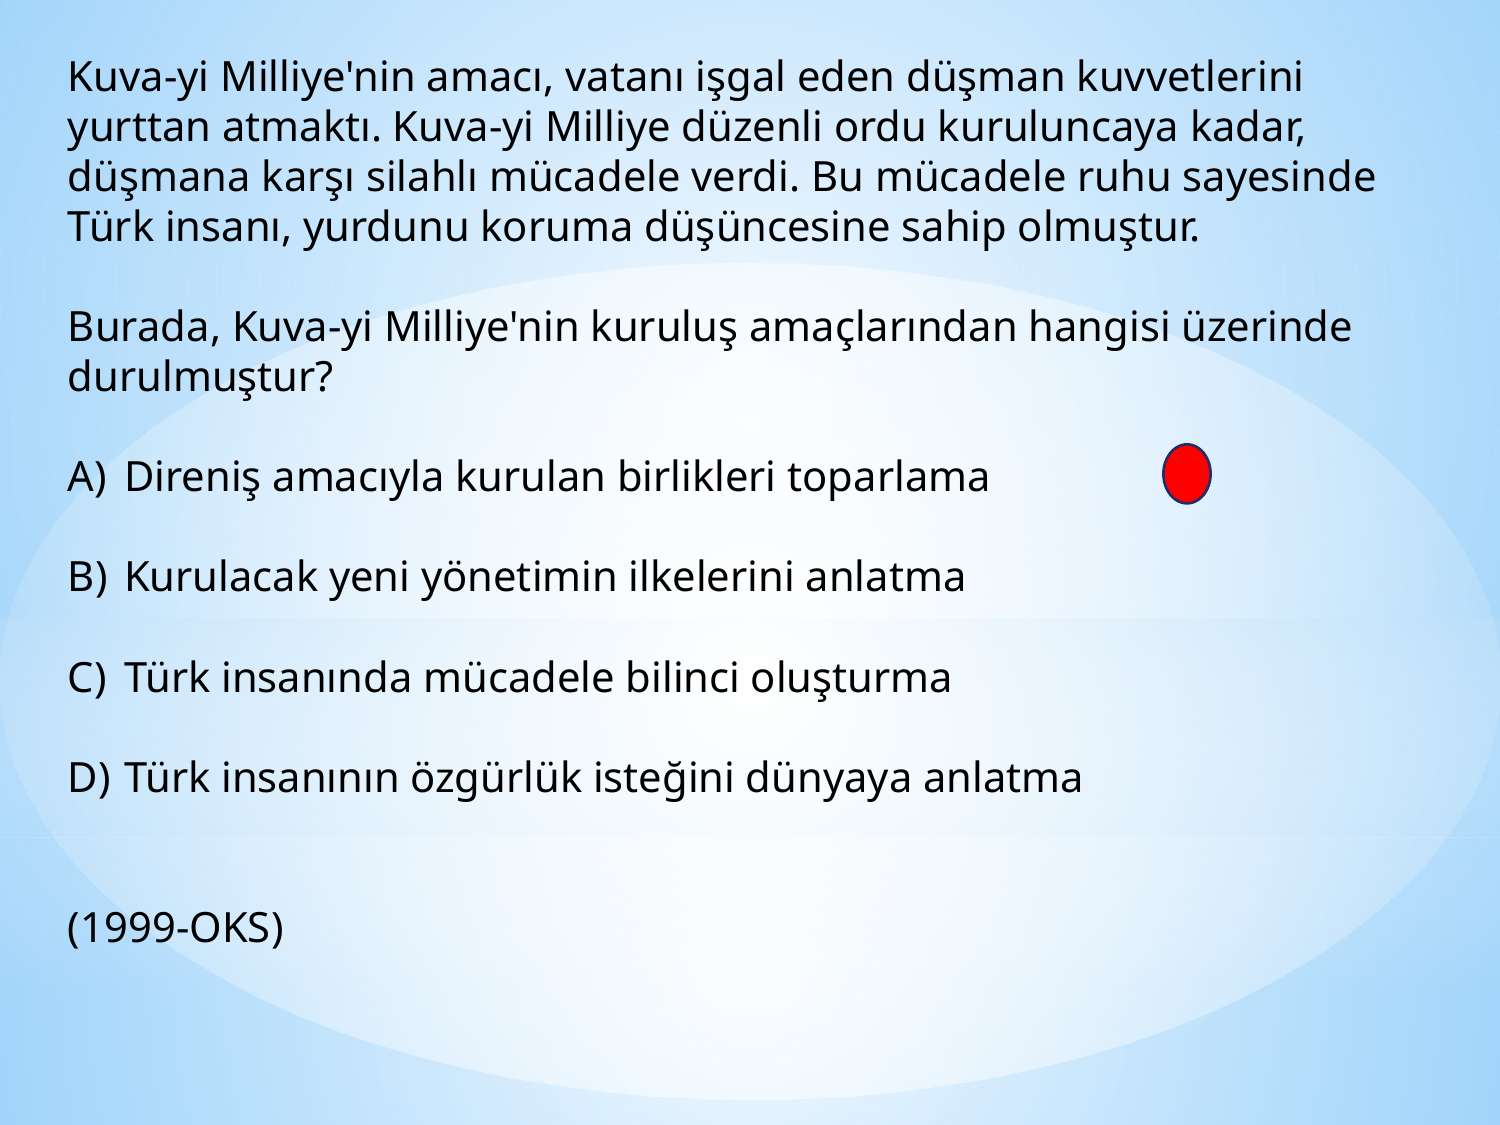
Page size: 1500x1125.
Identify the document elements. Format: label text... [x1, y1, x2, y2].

text_box Kuva-yi Milliye'nin amacı, vatanı işgal eden düşman kuvvetlerini yurttan atmaktı. Kuva-yi Milliye düzenli ordu kuruluncaya kadar, düşmana karşı silahlı mücadele verdi. Bu mücadele ruhu sayesinde Türk insanı, yurdunu koruma düşüncesine sahip olmuştur. Burada, Kuva-yi Milliye'nin kuruluş amaçlarından hangisi üzerinde durulmuştur? Direniş amacıyla kurulan birlikleri toparlama Kurulacak yeni yönetimin ilkelerini anlatma Türk insanında mücadele bilinci oluşturma Türk insanının özgürlük isteğini dünyaya anlatma (1999-OKS) [53, 42, 1424, 1003]
text_box [1162, 443, 1212, 505]
